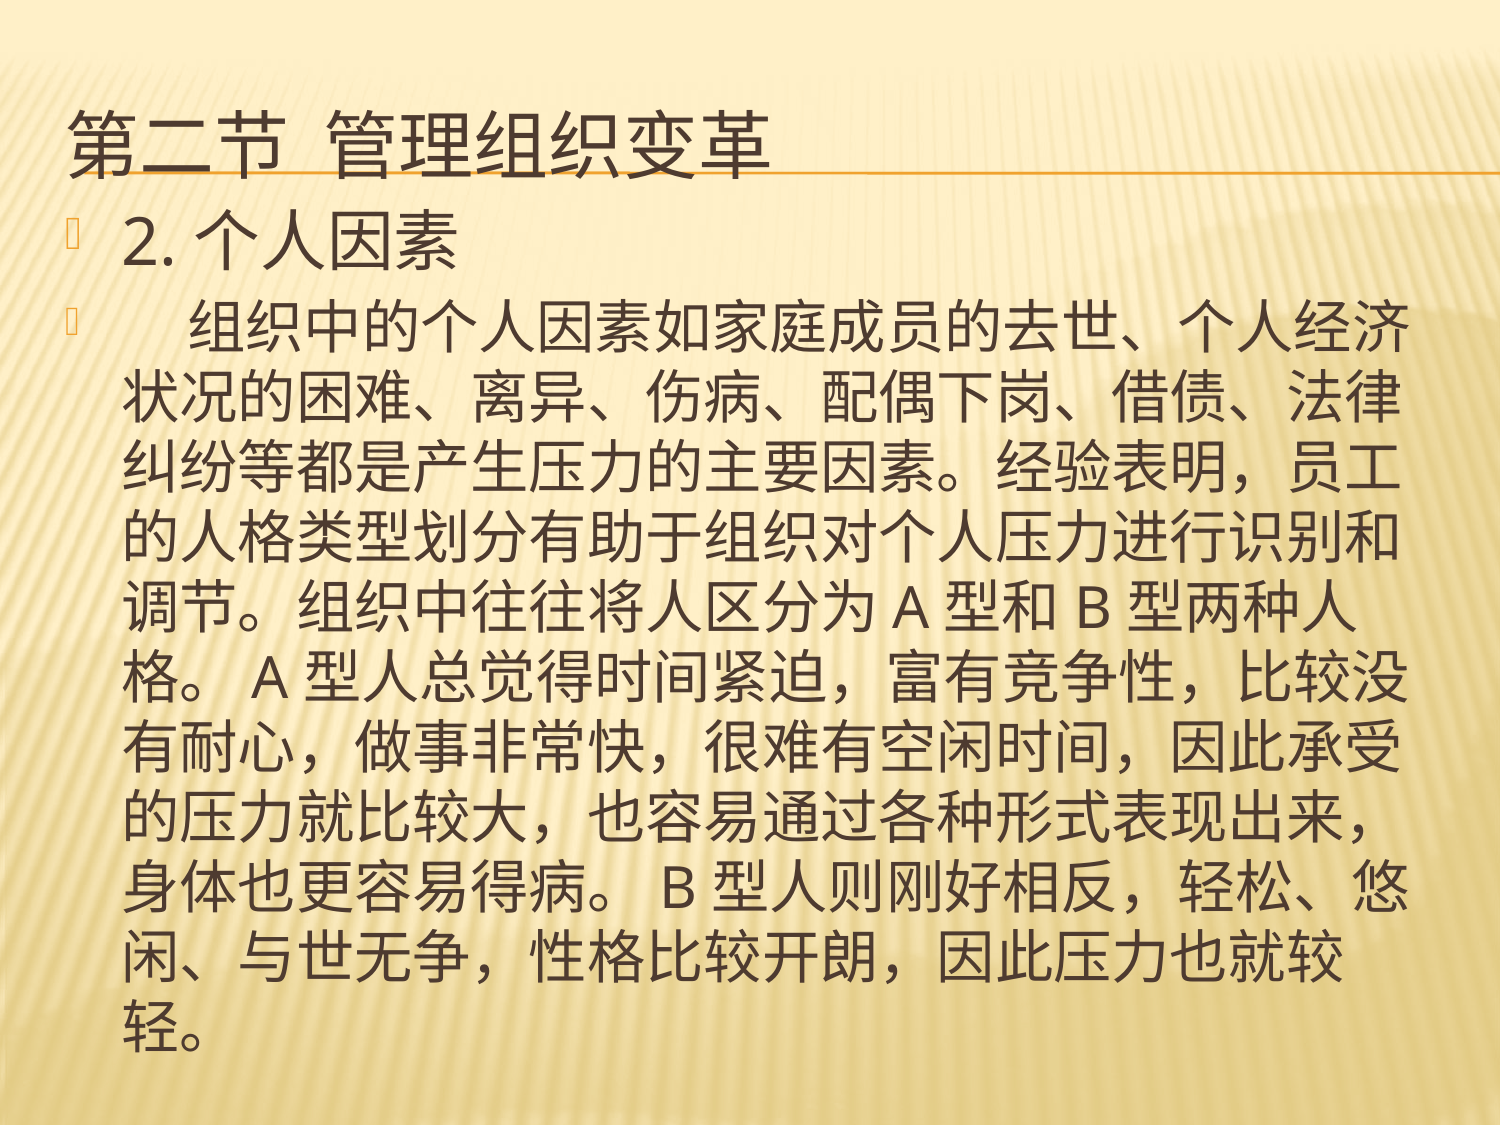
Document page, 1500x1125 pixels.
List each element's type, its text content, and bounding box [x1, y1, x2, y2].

list 2.个人因素 组织中的个人因素如家庭成员的去世、个人经济状况的困难、离异、伤病、配偶下岗、借债、法律纠纷等都是产生压力的主要因素。经验表明，员工的人格类型划分有助于组织对个人压力进行识别和调节。组织中往往将人区分为A型和B型两种人格。A型人总觉得时间紧迫，富有竞争性，比较没有耐心，做事非常快，很难有空闲时间，因此承受的压力就比较大，也容易通过各种形式表现出来，身体也更容易得病。B型人则刚好相反，轻松、悠闲、与世无争，性格比较开朗，因此压力也就较轻。 [49, 191, 1476, 934]
title 第二节 管理组织变革 [50, 75, 1475, 191]
